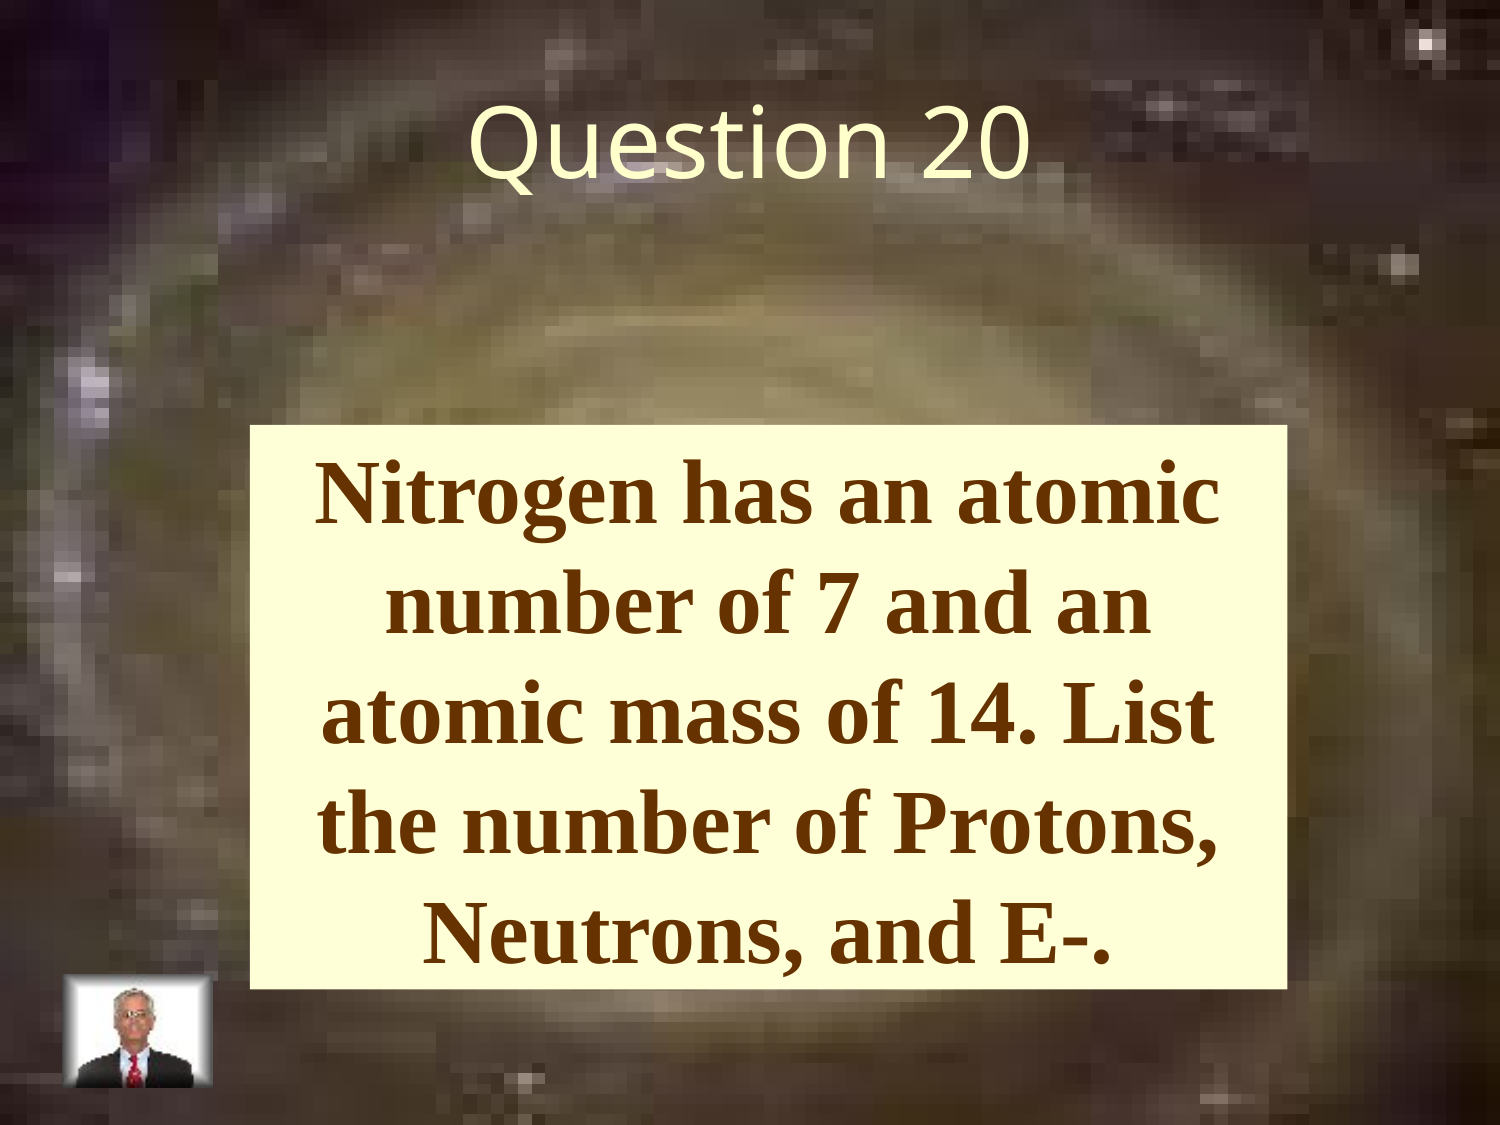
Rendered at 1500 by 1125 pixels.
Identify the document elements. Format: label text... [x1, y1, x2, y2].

text_box Nitrogen has an atomic number of 7 and an atomic mass of 14. List the number of Protons, Neutrons, and E-. [249, 424, 1288, 990]
picture [0, 0, 1500, 1125]
title Question 20 [74, 44, 1426, 233]
